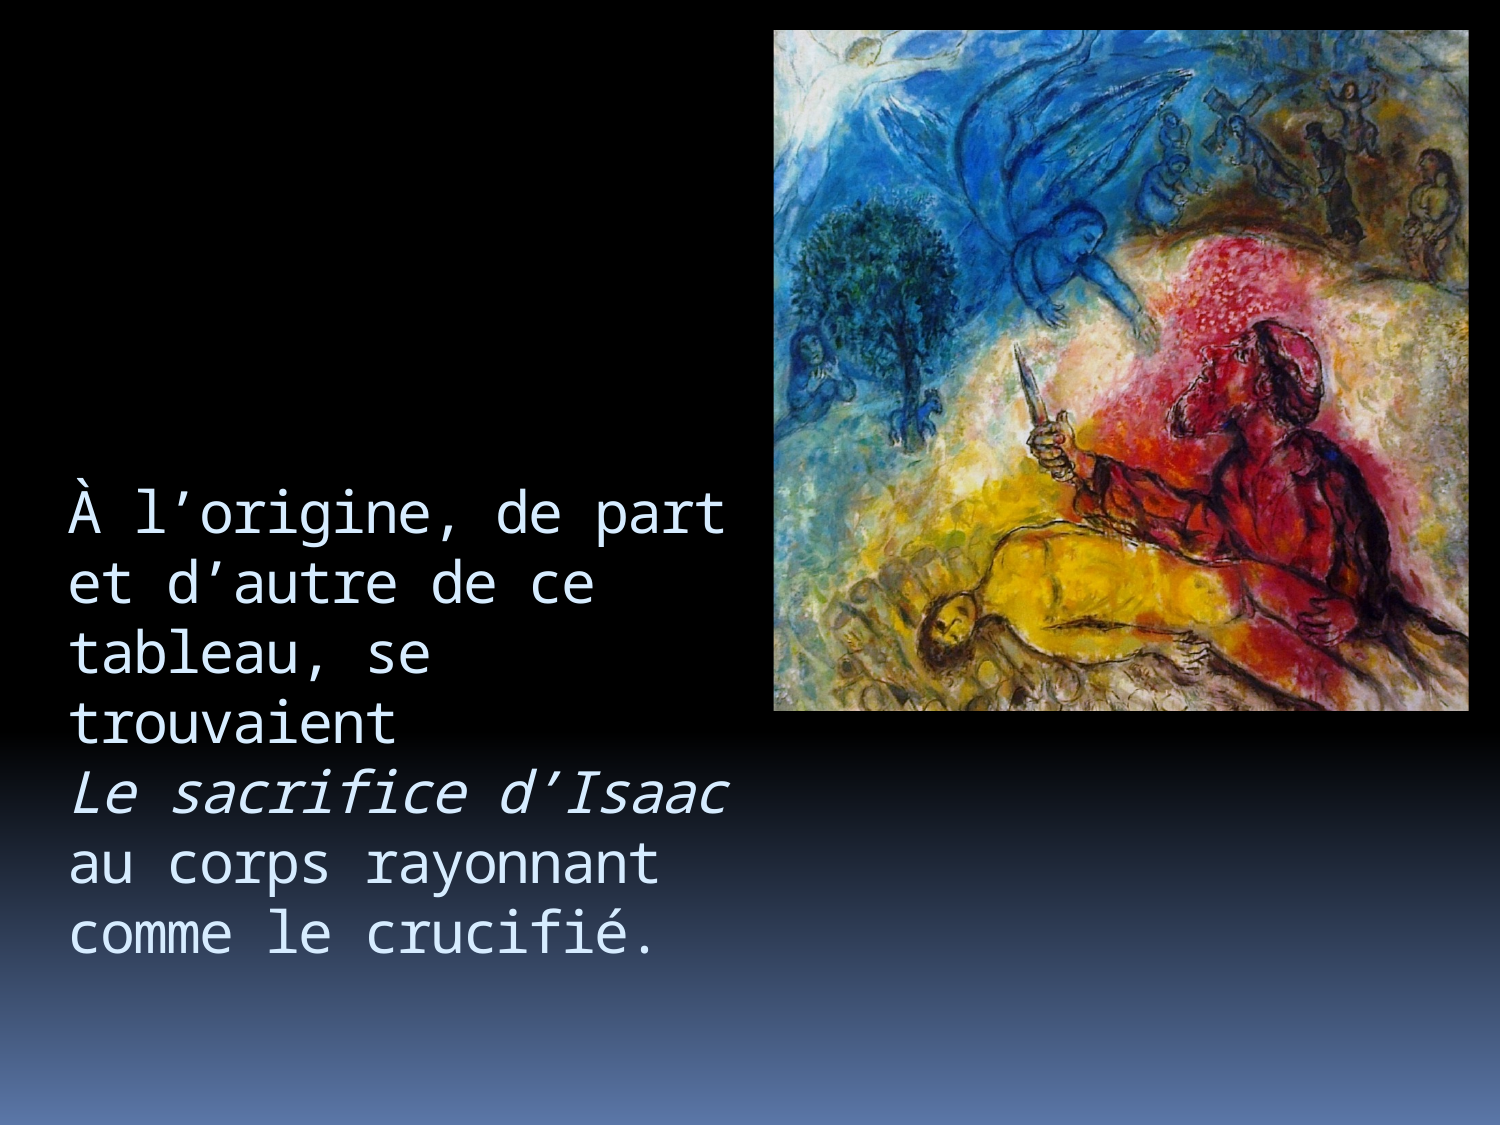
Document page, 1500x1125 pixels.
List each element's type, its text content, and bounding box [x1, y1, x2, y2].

picture [773, 30, 1469, 712]
text_box À l’origine, de part et d’autre de ce tableau, se trouvaient Le sacrifice d’Isaac au corps rayonnant comme le crucifié. [53, 468, 762, 917]
